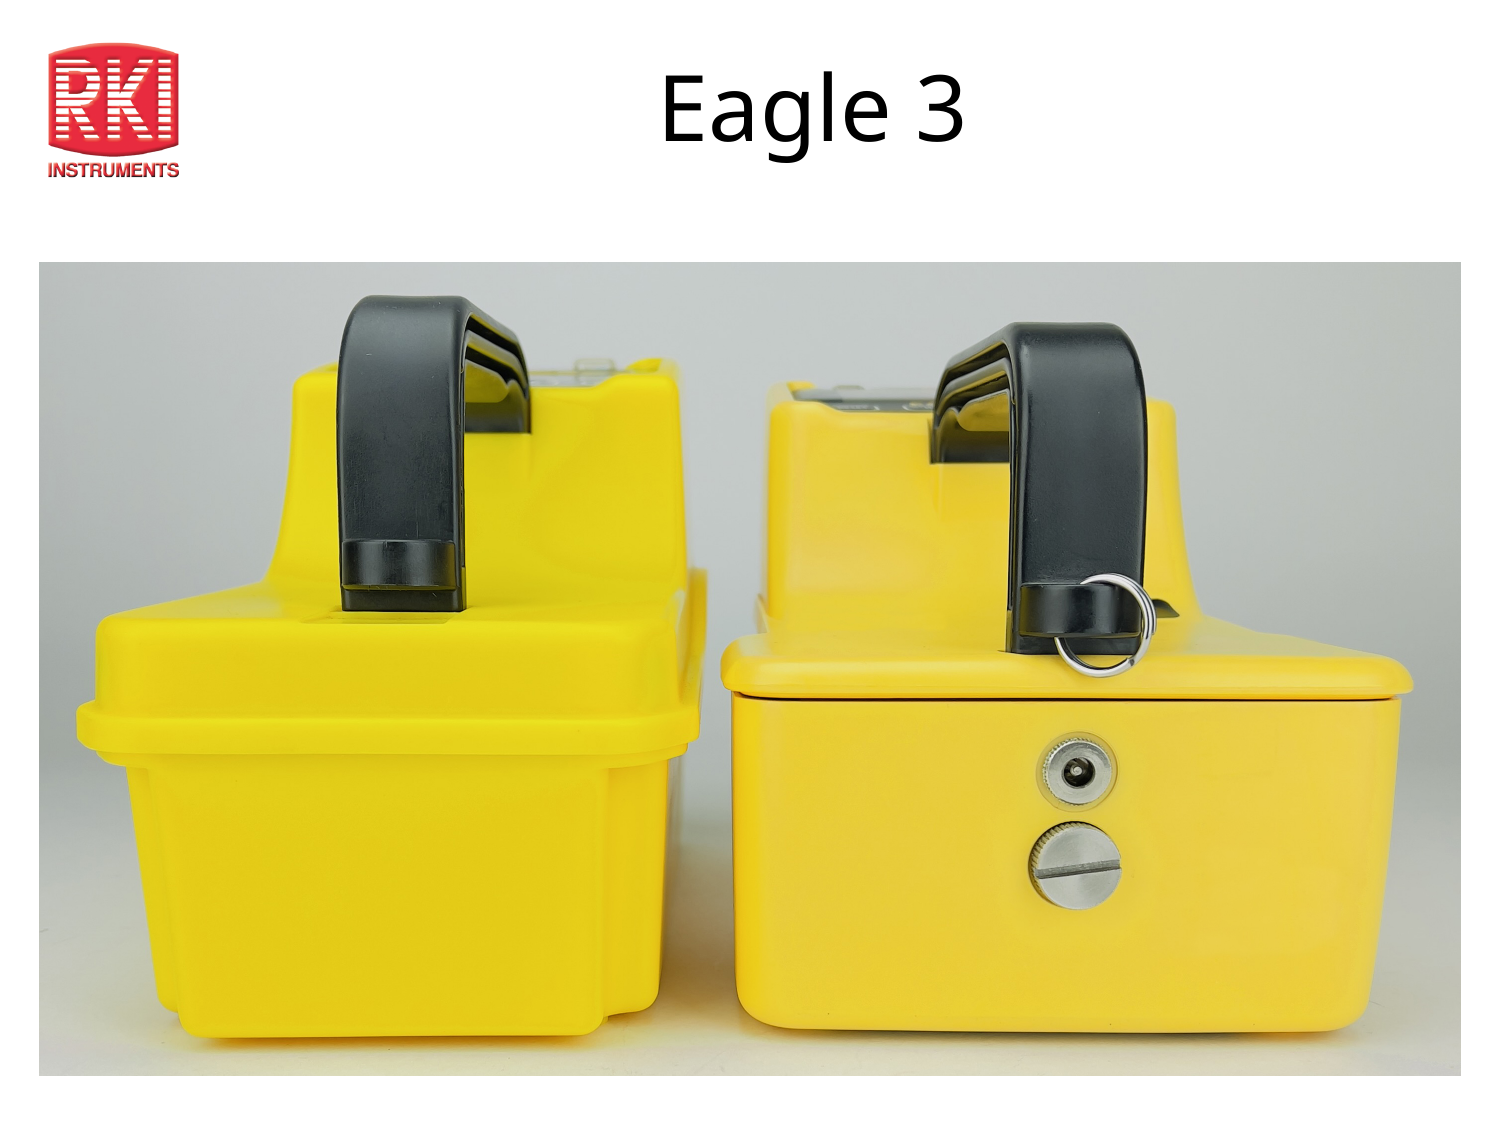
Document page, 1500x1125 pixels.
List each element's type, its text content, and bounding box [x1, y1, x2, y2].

picture [37, 37, 188, 184]
title Eagle 3 [175, 49, 1451, 161]
picture [39, 262, 1461, 1076]
